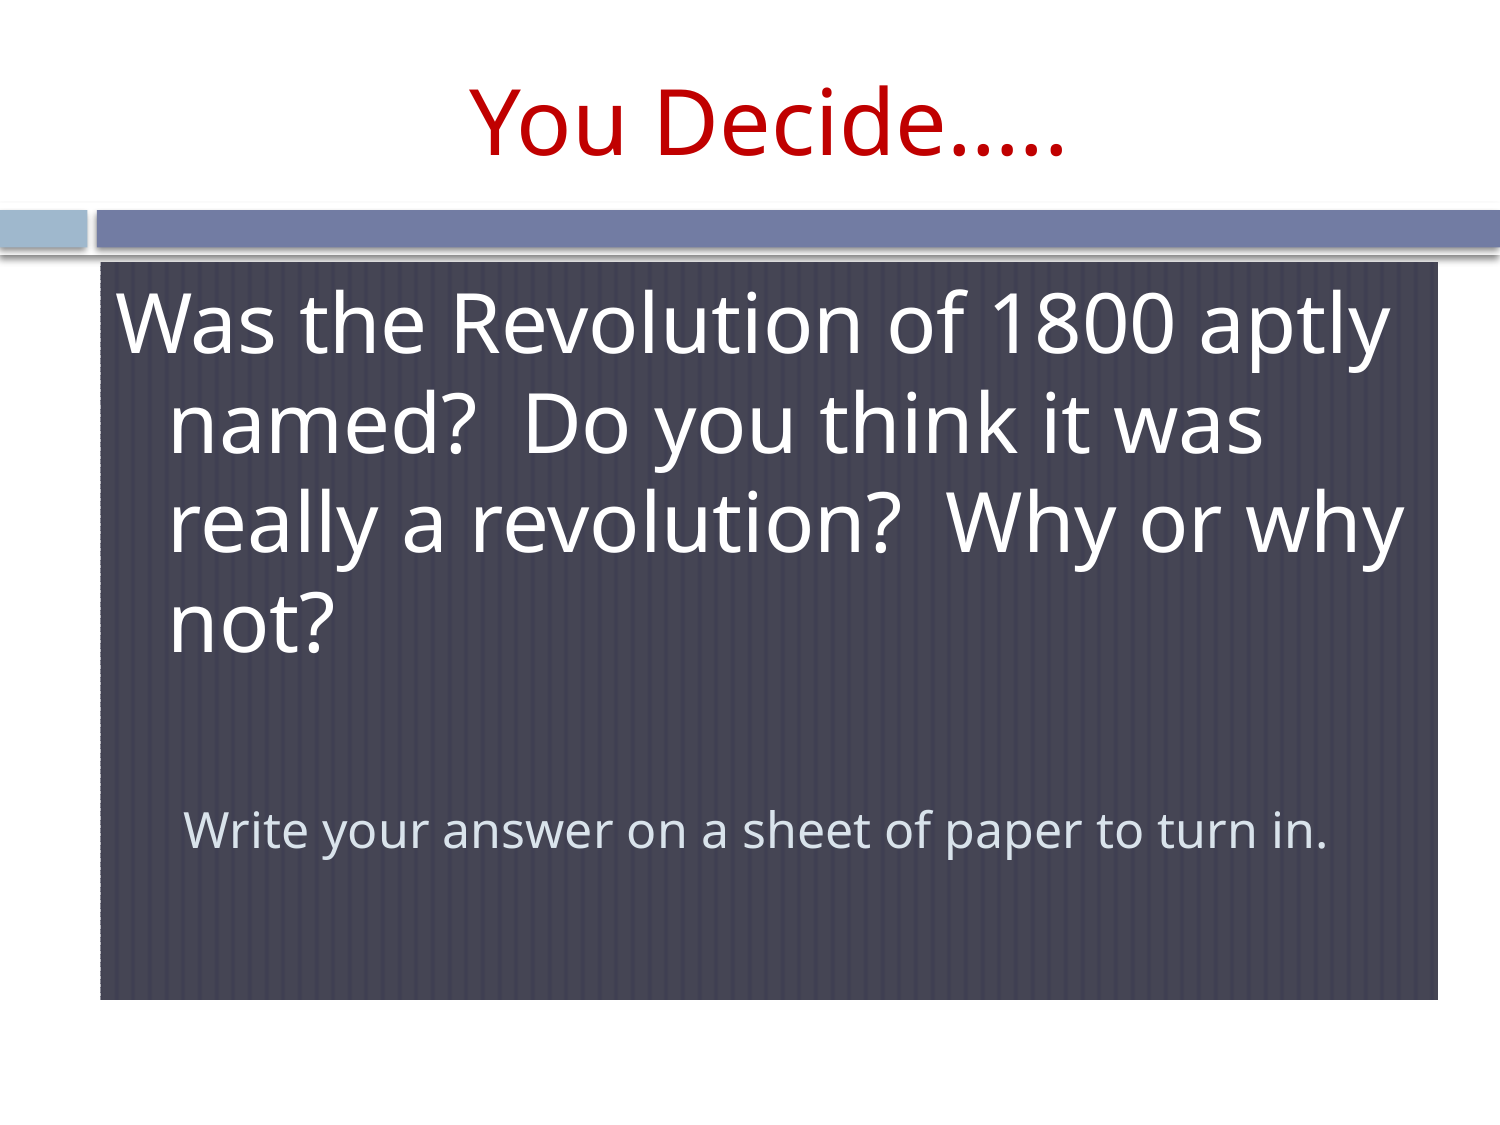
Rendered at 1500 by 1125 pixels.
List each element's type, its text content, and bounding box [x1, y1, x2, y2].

title You Decide….. [100, 37, 1438, 200]
list Was the Revolution of 1800 aptly named? Do you think it was really a revolution? Why or why not? Write your answer on a sheet of paper to turn in. [100, 262, 1438, 1000]
